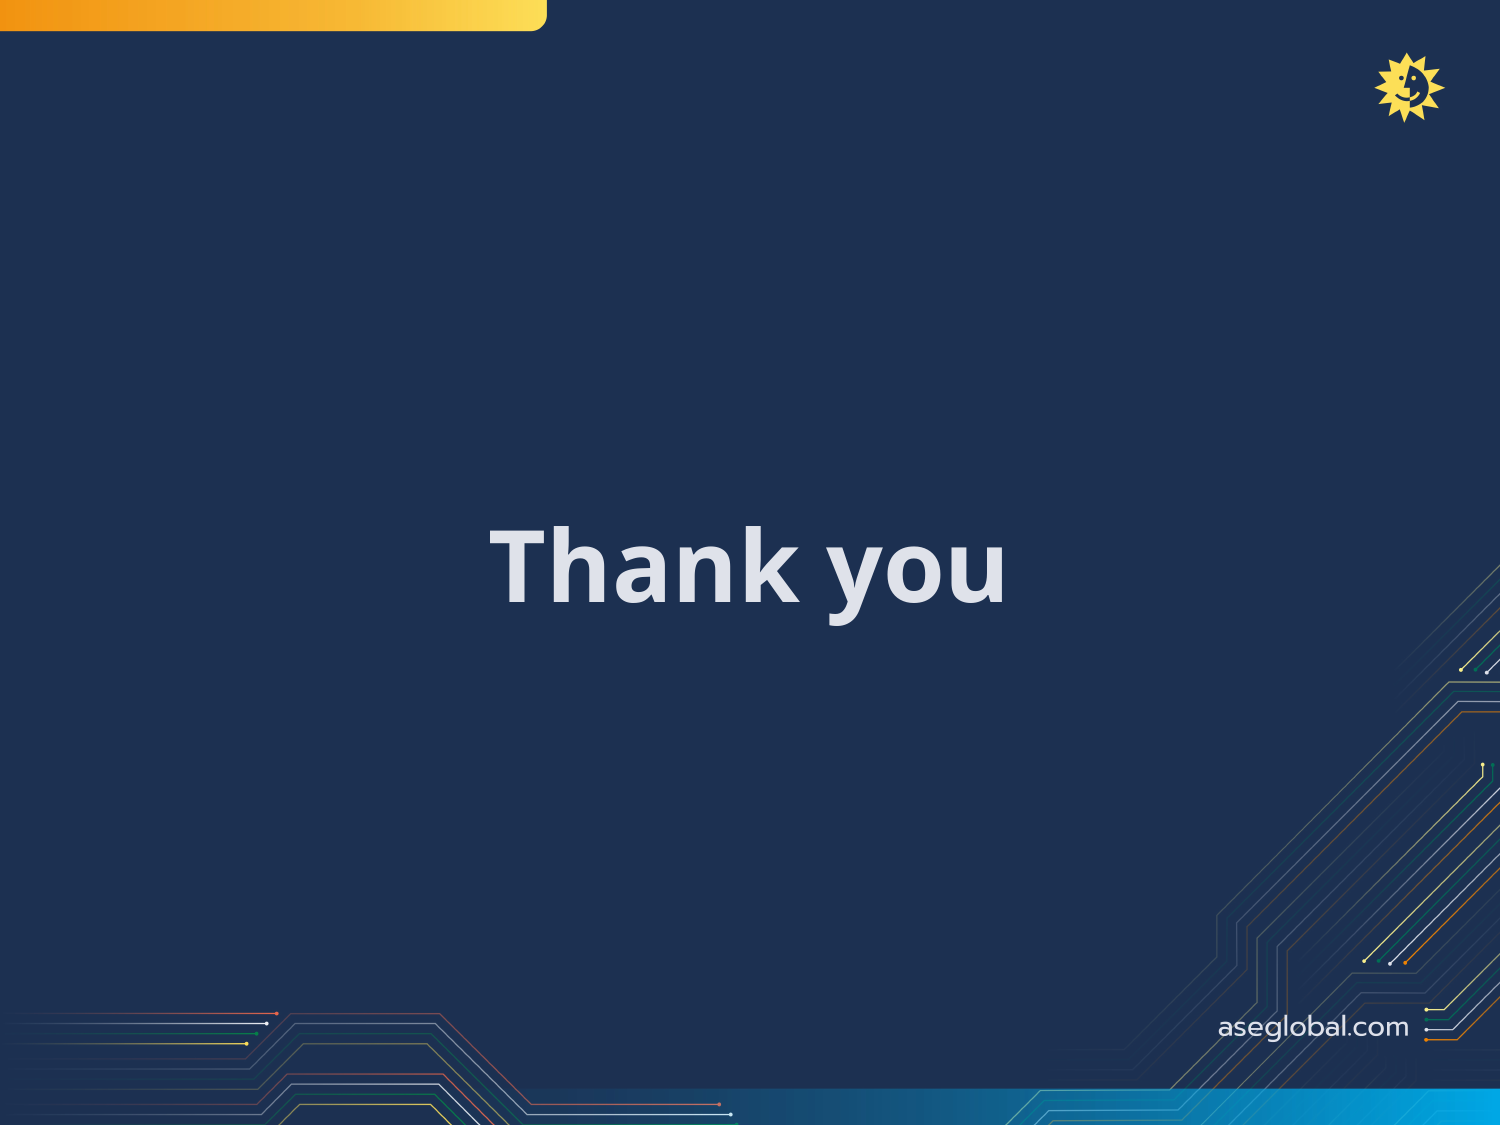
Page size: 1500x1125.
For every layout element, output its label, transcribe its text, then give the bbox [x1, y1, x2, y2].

title Thank you [55, 446, 1445, 679]
picture [0, 0, 1500, 1125]
